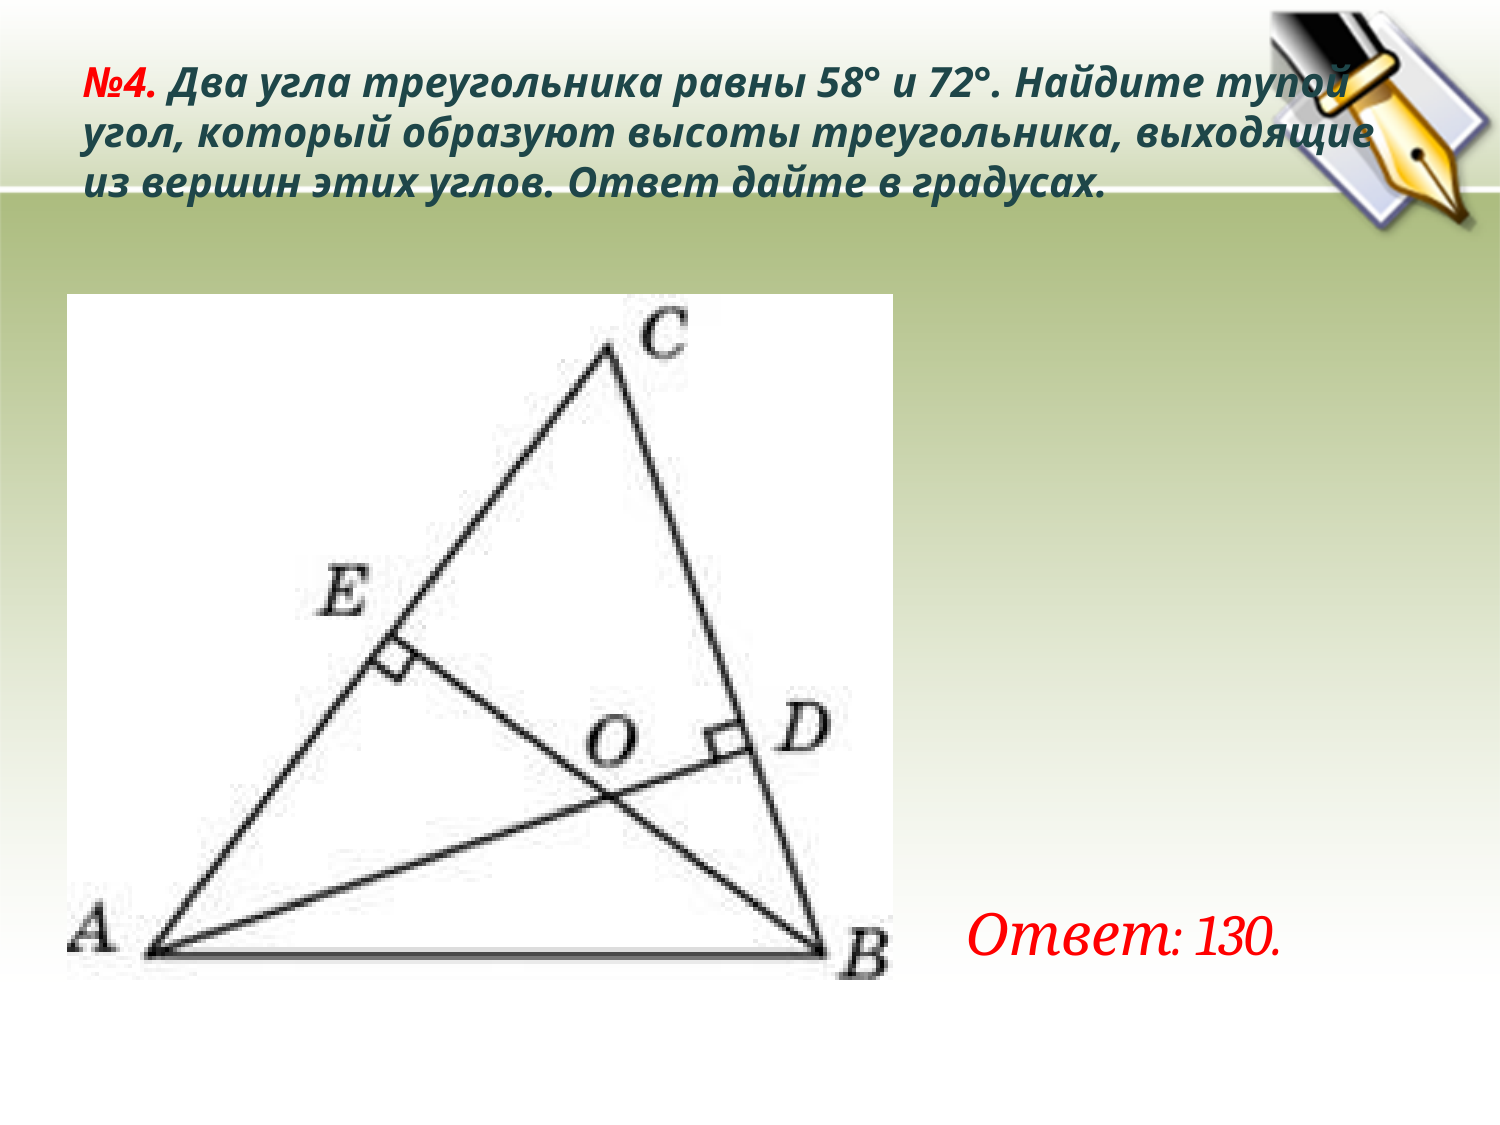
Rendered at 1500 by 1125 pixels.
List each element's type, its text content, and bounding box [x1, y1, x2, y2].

picture [0, 0, 1500, 1125]
text_box №4. Два угла треугольника равны 58° и 72°. Найдите тупой угол, который образуют высоты треугольника, выходящие из вершин этих углов. Ответ дайте в градусах. [68, 48, 1405, 213]
text_box Ответ: 130. [951, 884, 1360, 975]
